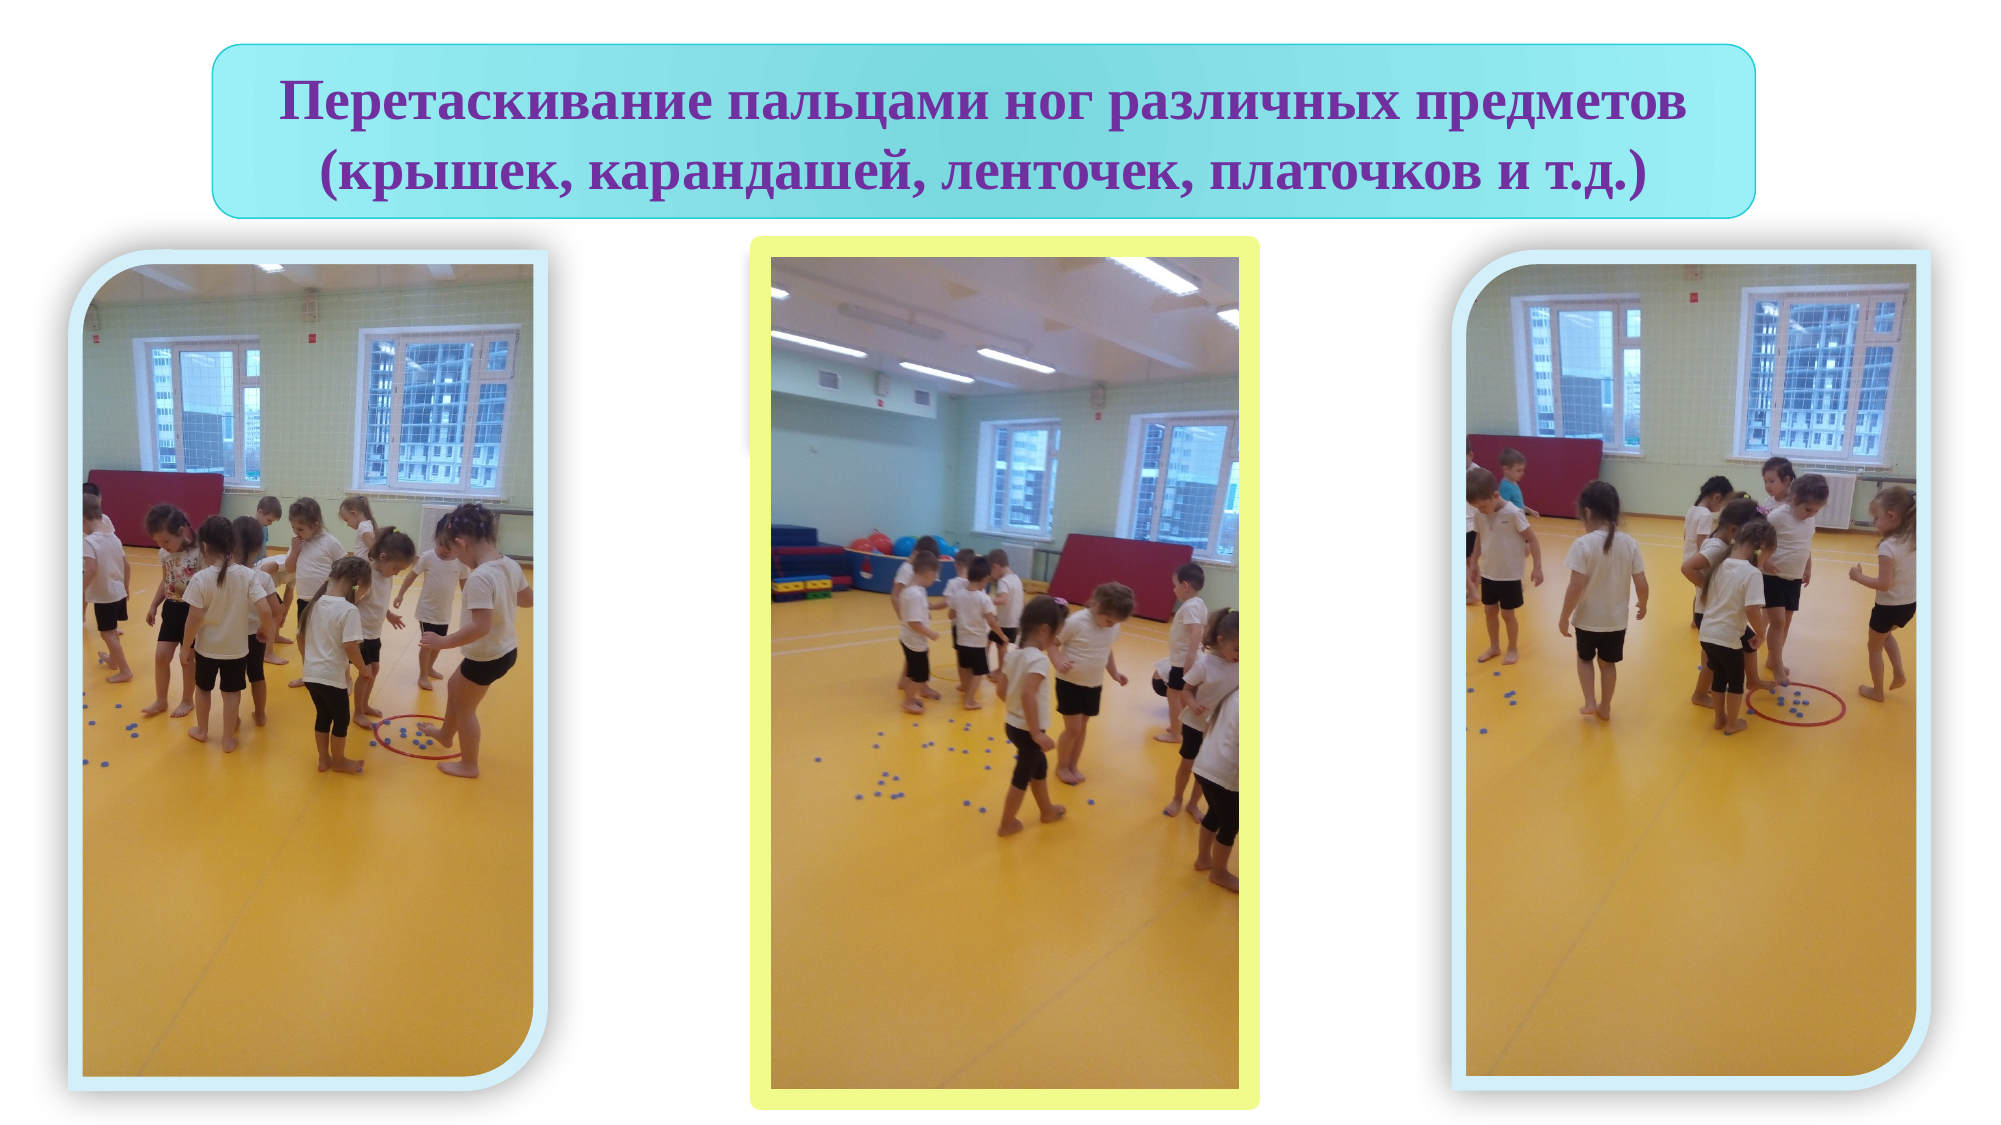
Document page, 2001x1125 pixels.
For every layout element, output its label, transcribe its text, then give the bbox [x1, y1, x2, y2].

picture [770, 256, 1240, 1090]
text_box Перетаскивание пальцами ног различных предметов (крышек, карандашей, ленточек, платочков и т.д.) [211, 43, 1757, 219]
picture [1458, 256, 1924, 1084]
picture [75, 256, 541, 1085]
